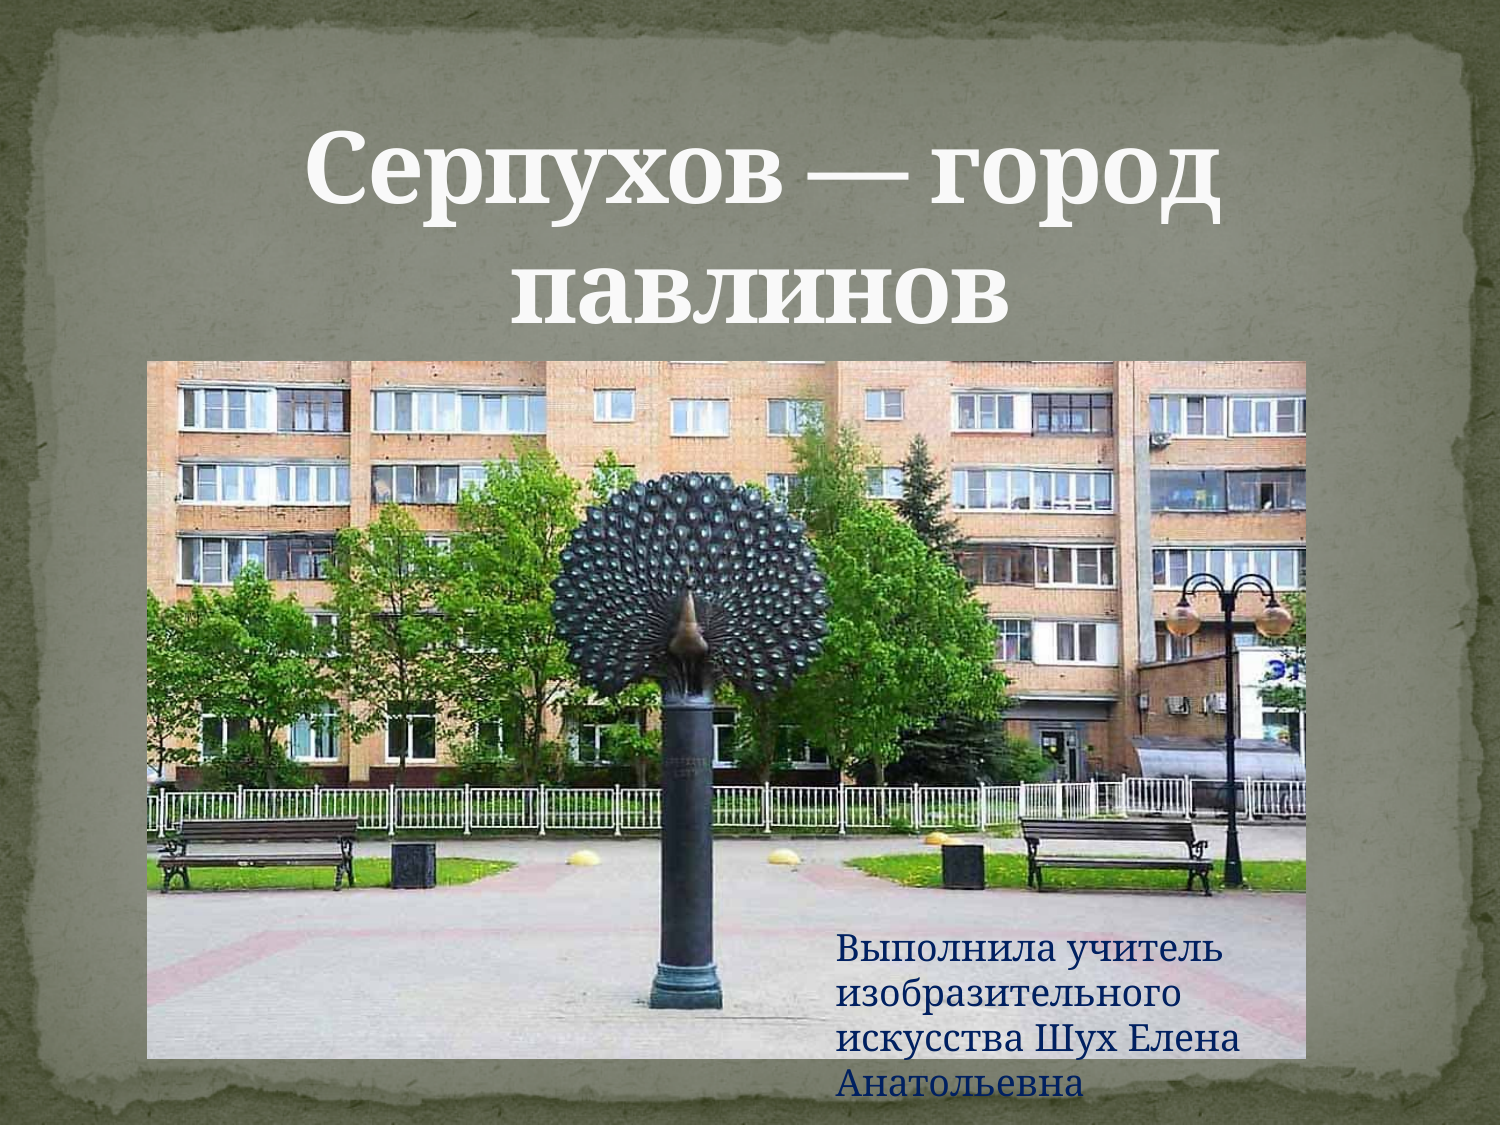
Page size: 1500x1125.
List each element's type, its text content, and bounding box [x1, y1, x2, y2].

title Серпухов — город павлинов Герб Серпухова [135, 54, 1388, 591]
picture [147, 361, 1306, 1059]
text_box Выполнила учитель изобразительного искусства Шух Елена Анатольевна [820, 916, 1388, 1112]
